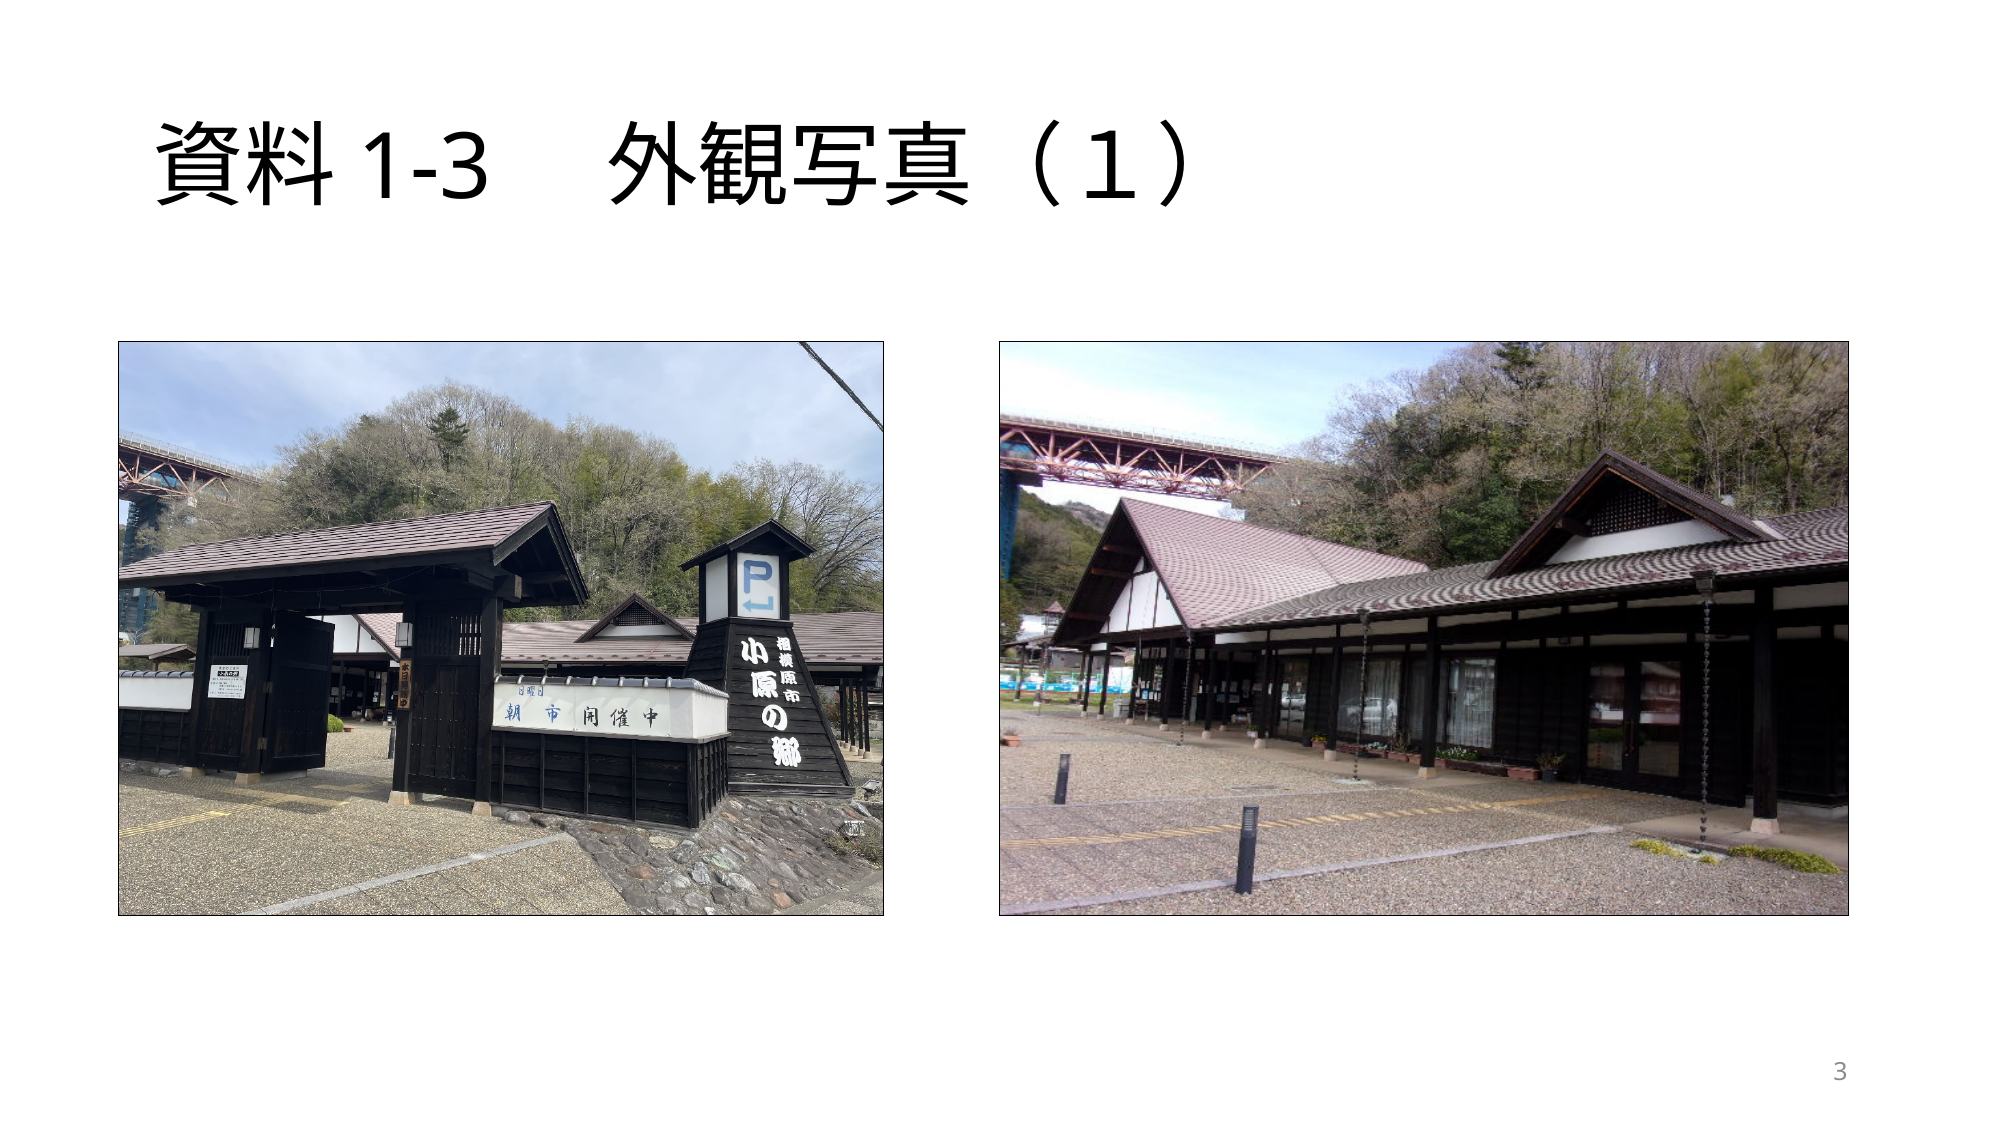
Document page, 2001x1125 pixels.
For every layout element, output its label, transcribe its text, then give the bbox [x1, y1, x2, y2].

slide_number 3 [1412, 1042, 1863, 1103]
picture [999, 341, 1849, 916]
picture [118, 341, 884, 916]
title 資料1-3 外観写真（１） [137, 59, 1863, 278]
